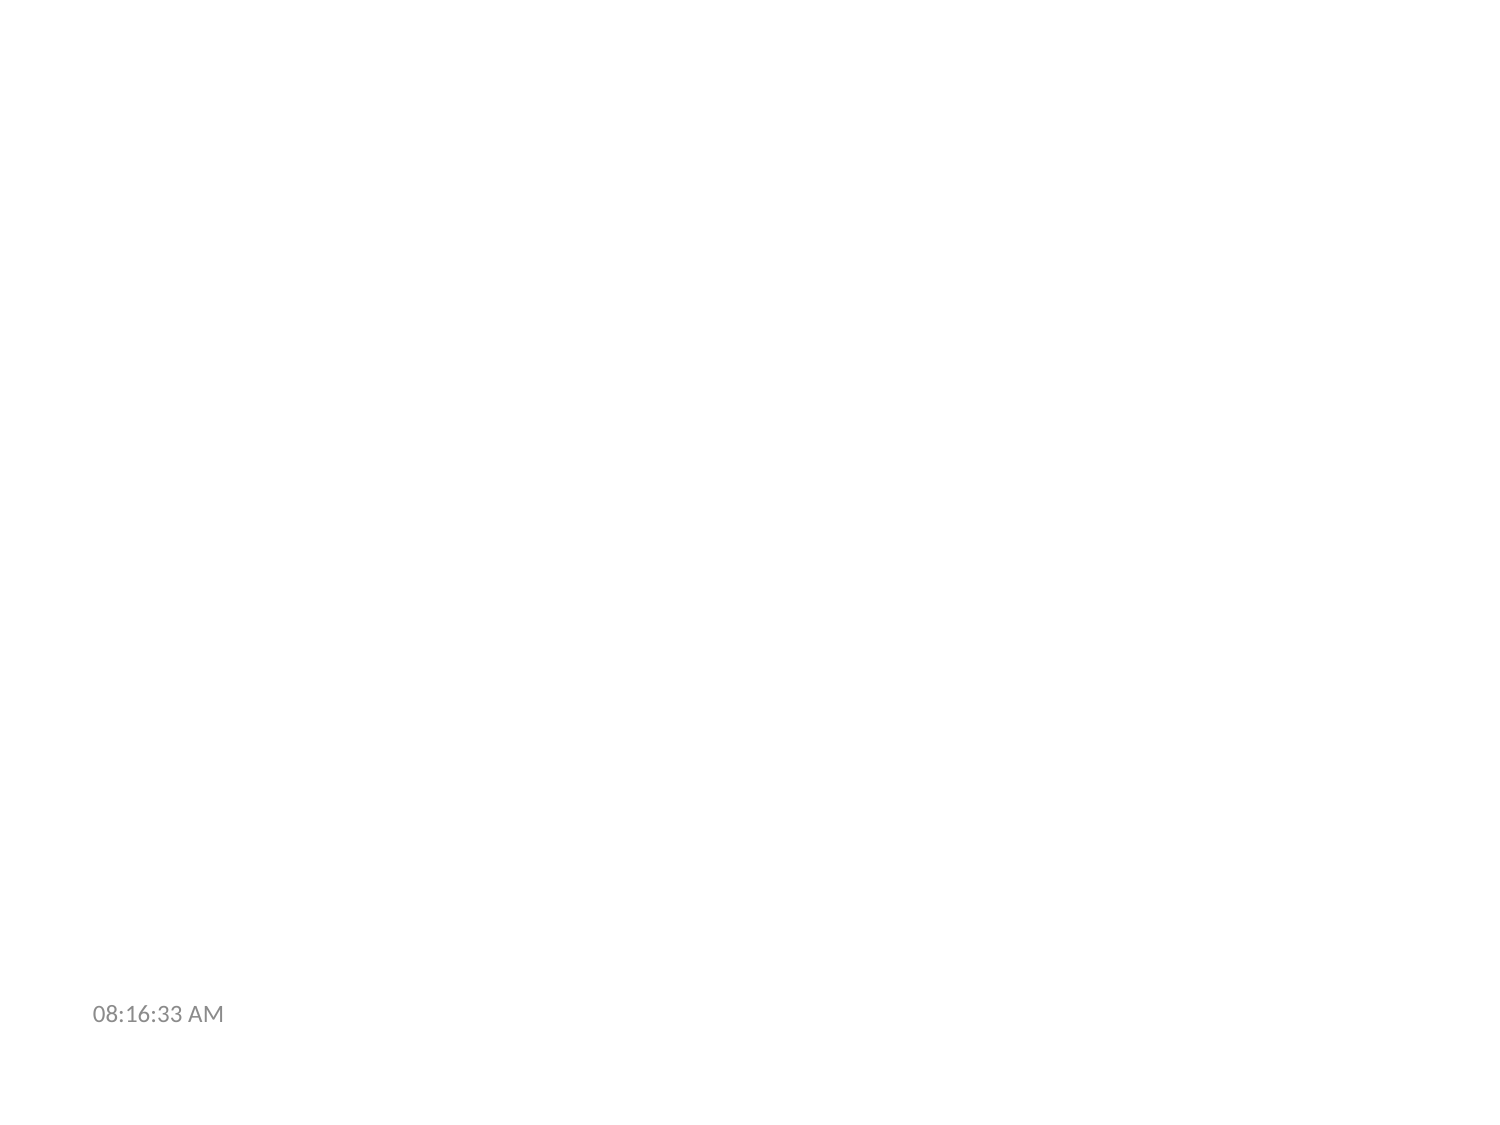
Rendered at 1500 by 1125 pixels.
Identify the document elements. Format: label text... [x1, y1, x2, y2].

text_box 3:35:09 PM [77, 982, 428, 1043]
